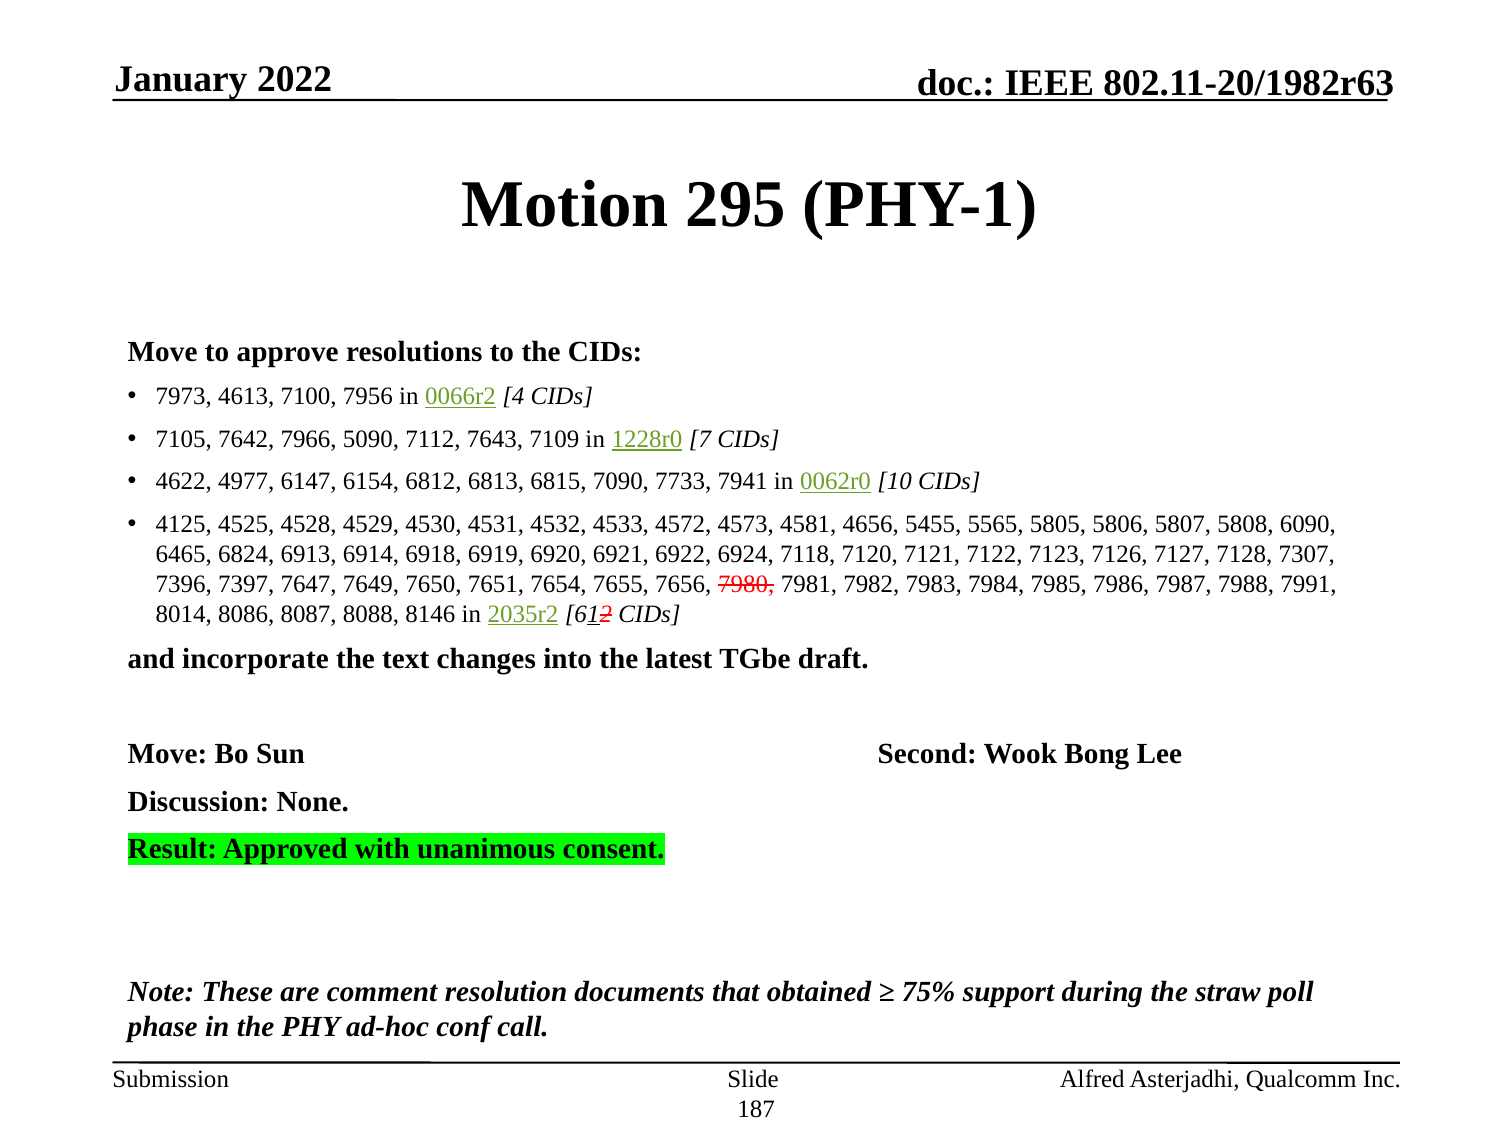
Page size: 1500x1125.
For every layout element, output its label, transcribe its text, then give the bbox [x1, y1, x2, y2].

title Motion 295 (PHY-1) [112, 112, 1388, 288]
list Move to approve resolutions to the CIDs: 7973, 4613, 7100, 7956 in 0066r2 [4 CIDs] 7105, 7642, 7966, 5090, 7112, 7643, 7109 in 1228r0 [7 CIDs] 4622, 4977, 6147, 6154, 6812, 6813, 6815, 7090, 7733, 7941 in 0062r0 [10 CIDs] 4125, 4525, 4528, 4529, 4530, 4531, 4532, 4533, 4572, 4573, 4581, 4656, 5455, 5565, 5805, 5806, 5807, 5808, 6090, 6465, 6824, 6913, 6914, 6918, 6919, 6920, 6921, 6922, 6924, 7118, 7120, 7121, 7122, 7123, 7126, 7127, 7128, 7307, 7396, 7397, 7647, 7649, 7650, 7651, 7654, 7655, 7656, 7980, 7981, 7982, 7983, 7984, 7985, 7986, 7987, 7988, 7991, 8014, 8086, 8087, 8088, 8146 in 2035r2 [612 CIDs] and incorporate the text changes into the latest TGbe draft. Move: Bo Sun Second: Wook Bong Lee Discussion: None. Result: Approved with unanimous consent. Note: These are comment resolution documents that obtained ≥ 75% support during the straw poll phase in the PHY ad-hoc conf call. [112, 324, 1388, 1063]
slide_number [114, 54, 423, 100]
footer Alfred Asterjadhi, Qualcomm Inc. [878, 1061, 1402, 1093]
slide_number Slide 187 [712, 1061, 800, 1123]
